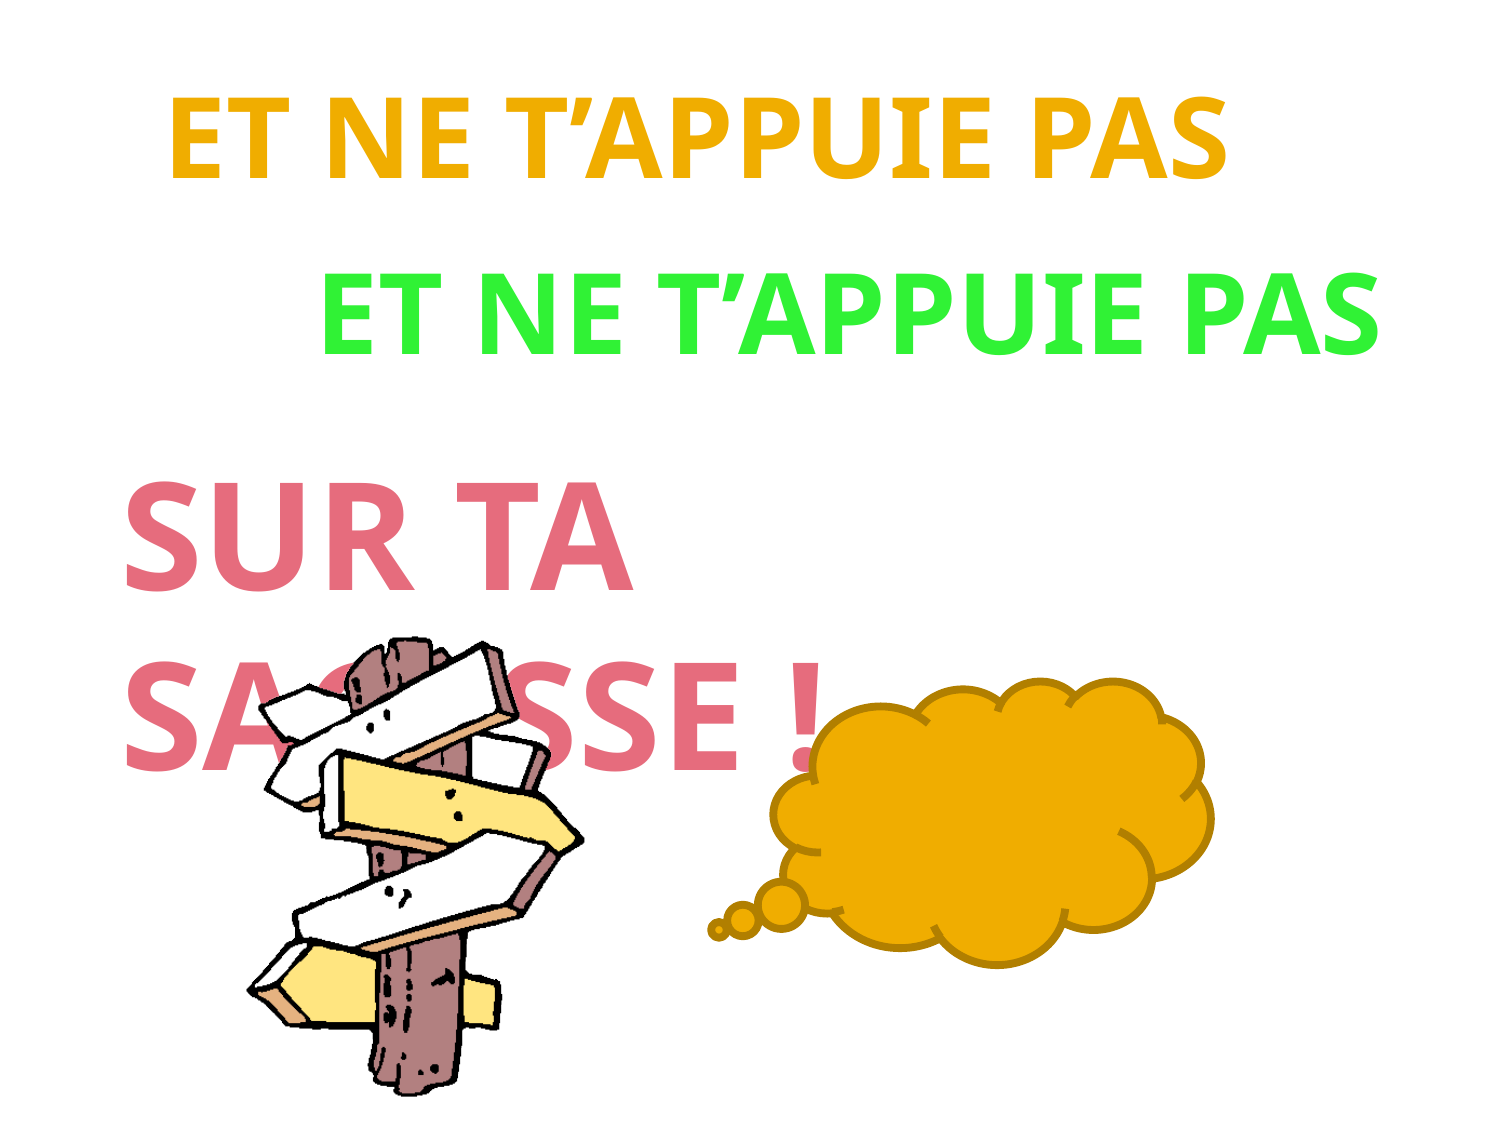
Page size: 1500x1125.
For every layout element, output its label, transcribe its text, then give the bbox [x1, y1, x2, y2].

text_box SUR TA SAGESSE ! [105, 433, 1372, 809]
text_box Et ne t’appuie pas [222, 234, 1477, 385]
picture [242, 633, 589, 1101]
text_box Et ne t’appuie pas [70, 58, 1325, 209]
text_box [707, 677, 1215, 970]
